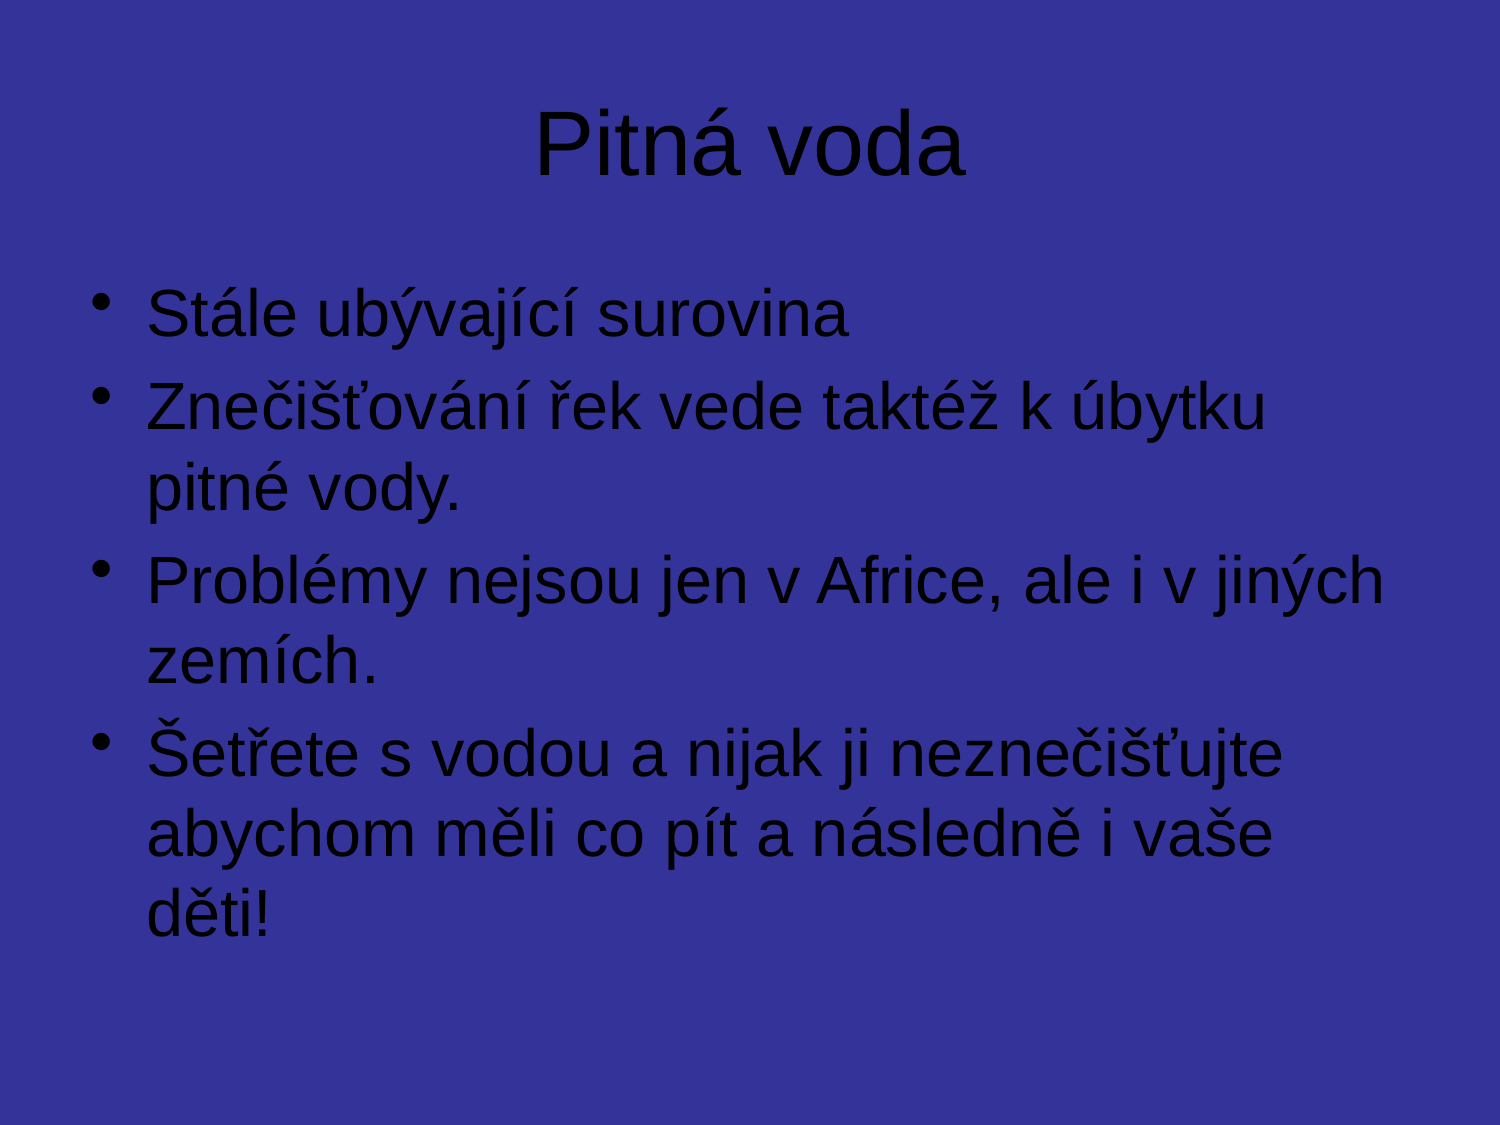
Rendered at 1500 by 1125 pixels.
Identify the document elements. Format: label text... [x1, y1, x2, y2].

title Pitná voda [74, 44, 1426, 233]
list Stále ubývající surovina Znečišťování řek vede taktéž k úbytku pitné vody. Problémy nejsou jen v Africe, ale i v jiných zemích. Šetřete s vodou a nijak ji neznečišťujte abychom měli co pít a následně i vaše děti! [74, 262, 1426, 1006]
